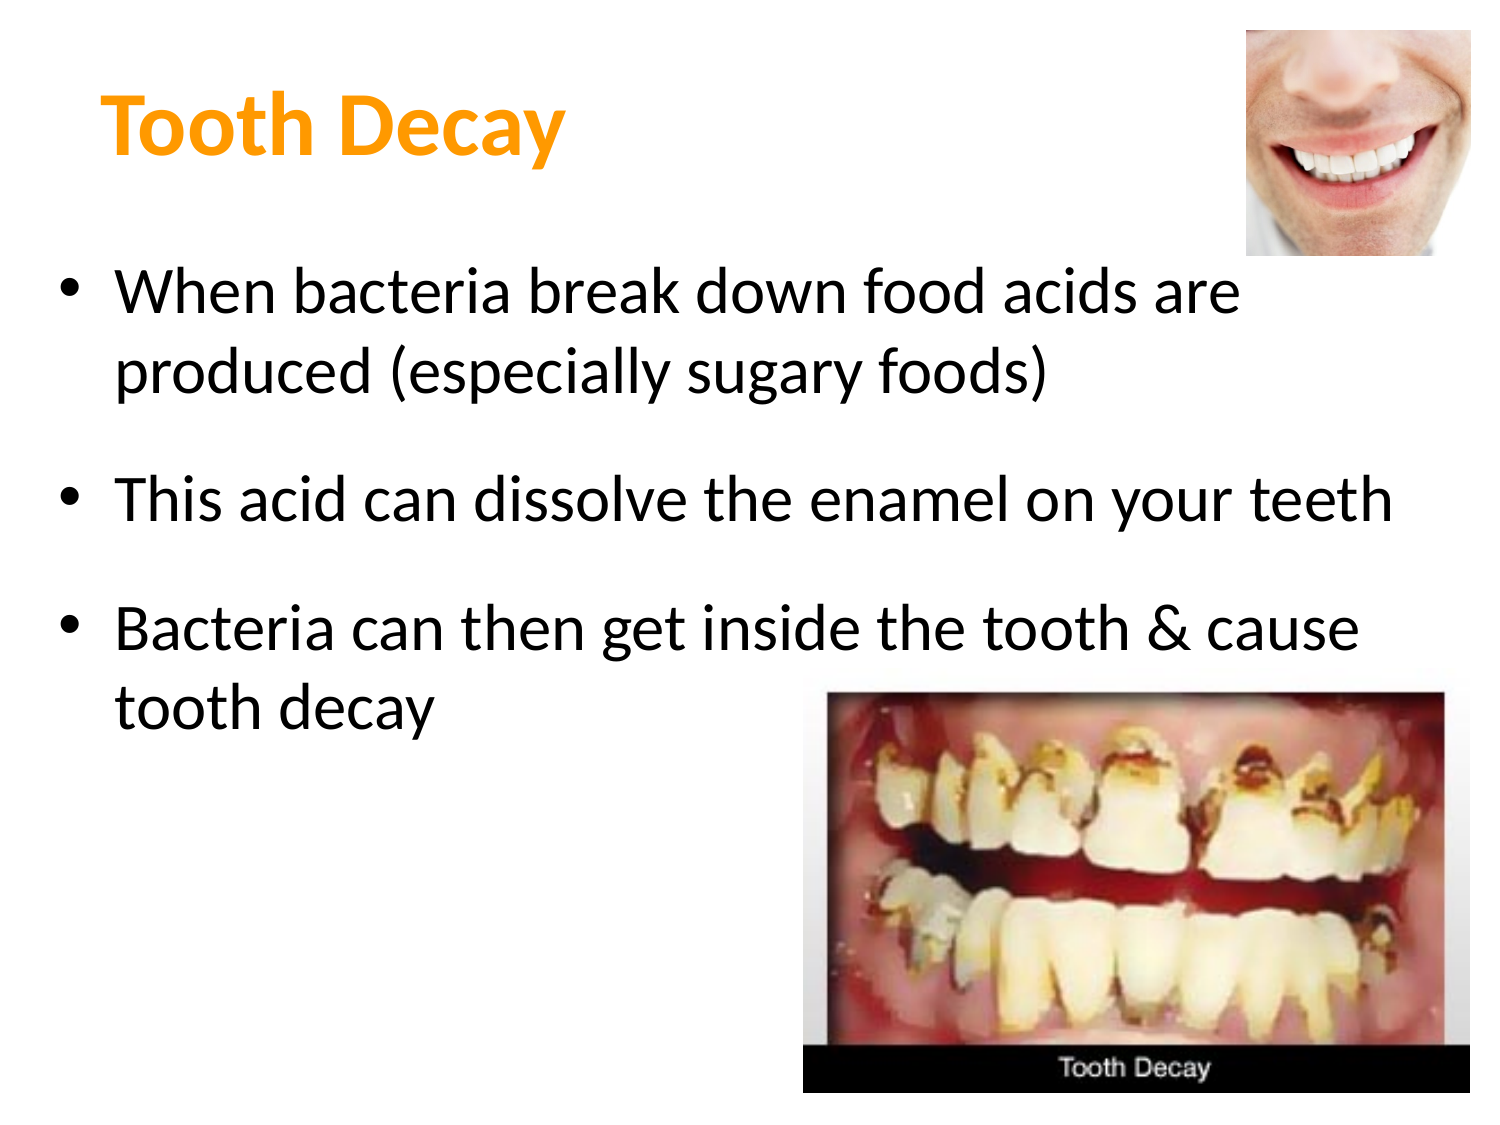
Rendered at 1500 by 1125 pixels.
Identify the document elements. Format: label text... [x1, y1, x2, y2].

title Tooth Decay [44, 54, 624, 183]
picture [803, 668, 1470, 1093]
picture [1245, 30, 1471, 256]
text_box When bacteria break down food acids are produced (especially sugary foods) This acid can dissolve the enamel on your teeth Bacteria can then get inside the tooth & cause tooth decay [43, 238, 1437, 783]
